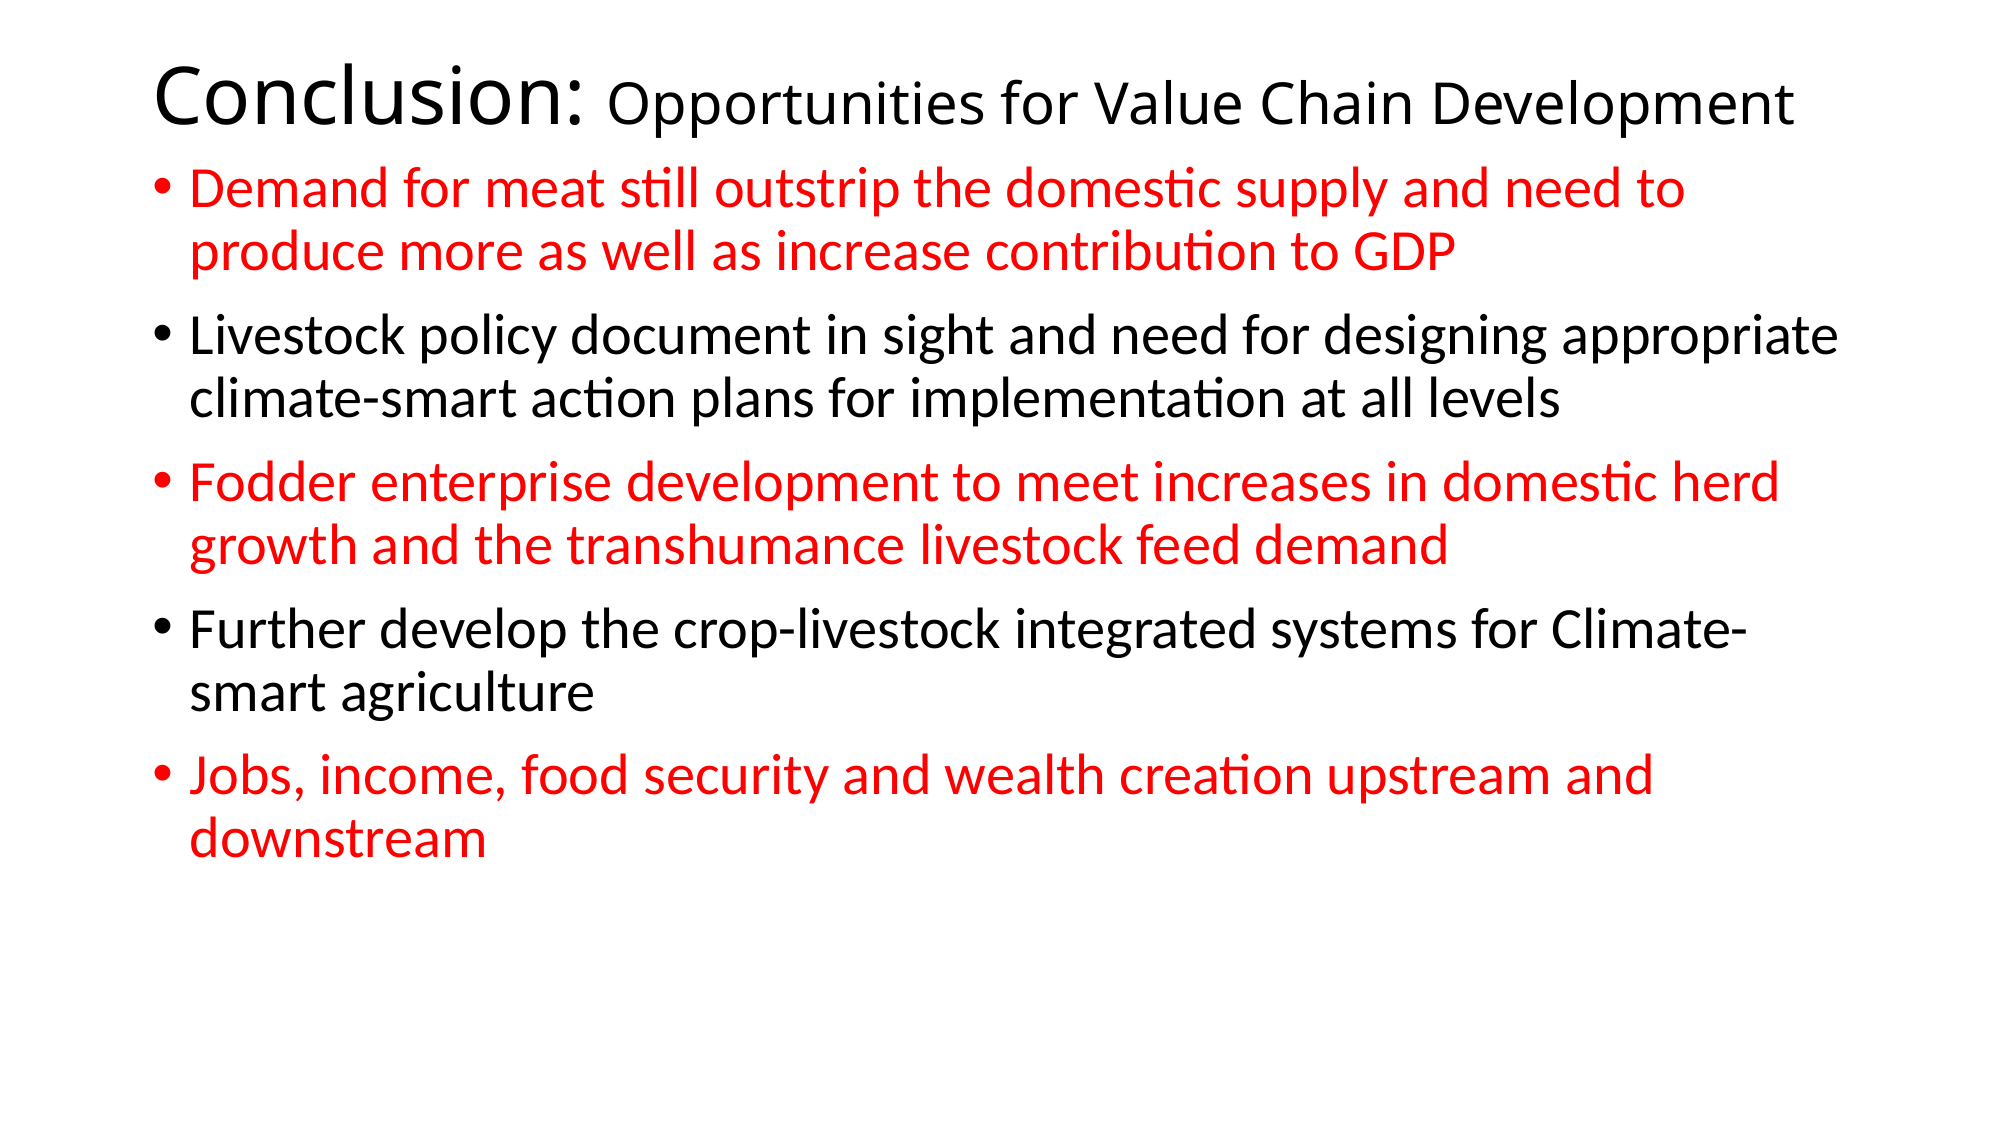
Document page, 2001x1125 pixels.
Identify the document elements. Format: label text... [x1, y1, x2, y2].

list Demand for meat still outstrip the domestic supply and need to produce more as well as increase contribution to GDP Livestock policy document in sight and need for designing appropriate climate-smart action plans for implementation at all levels Fodder enterprise development to meet increases in domestic herd growth and the transhumance livestock feed demand Further develop the crop-livestock integrated systems for Climate-smart agriculture Jobs, income, food security and wealth creation upstream and downstream [137, 149, 1863, 1014]
title Conclusion: Opportunities for Value Chain Development [137, 47, 1863, 149]
